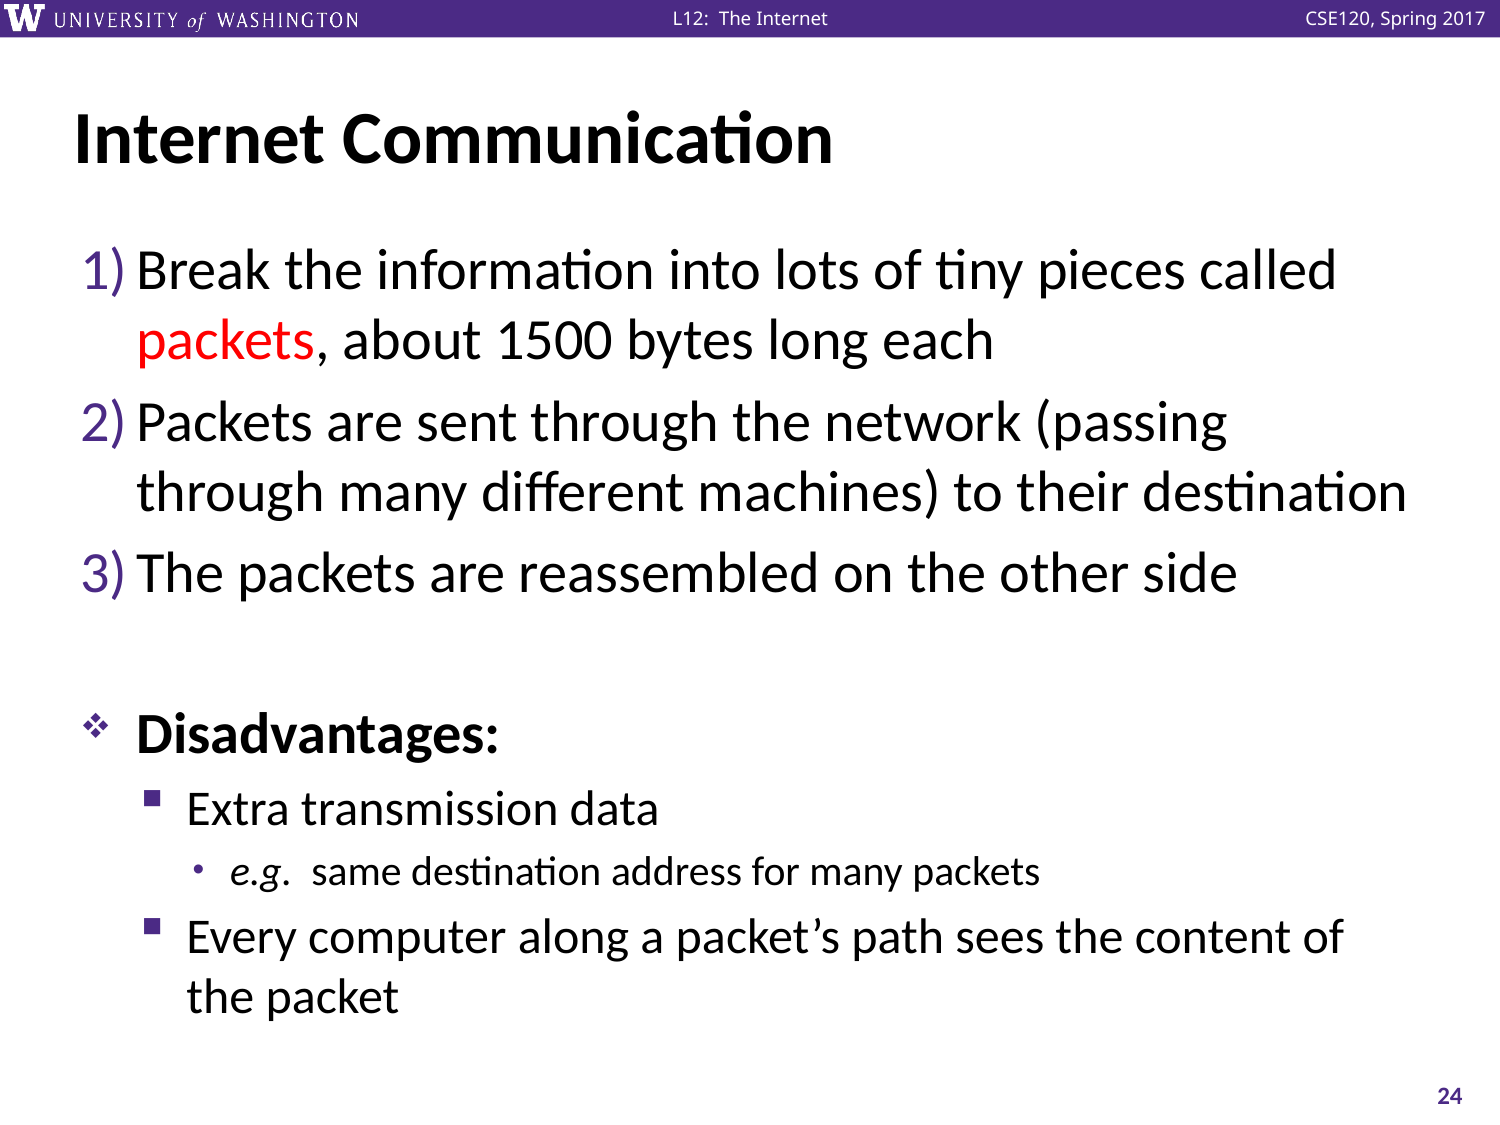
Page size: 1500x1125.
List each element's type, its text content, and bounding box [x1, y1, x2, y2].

title Internet Communication [58, 71, 1438, 197]
slide_number 24 [1400, 1065, 1500, 1125]
list Break the information into lots of tiny pieces called packets, about 1500 bytes long each Packets are sent through the network (passing through many different machines) to their destination The packets are reassembled on the other side Disadvantages: Extra transmission data e.g. same destination address for many packets Every computer along a packet’s path sees the content of the packet [64, 223, 1438, 1040]
picture [4, 4, 358, 32]
